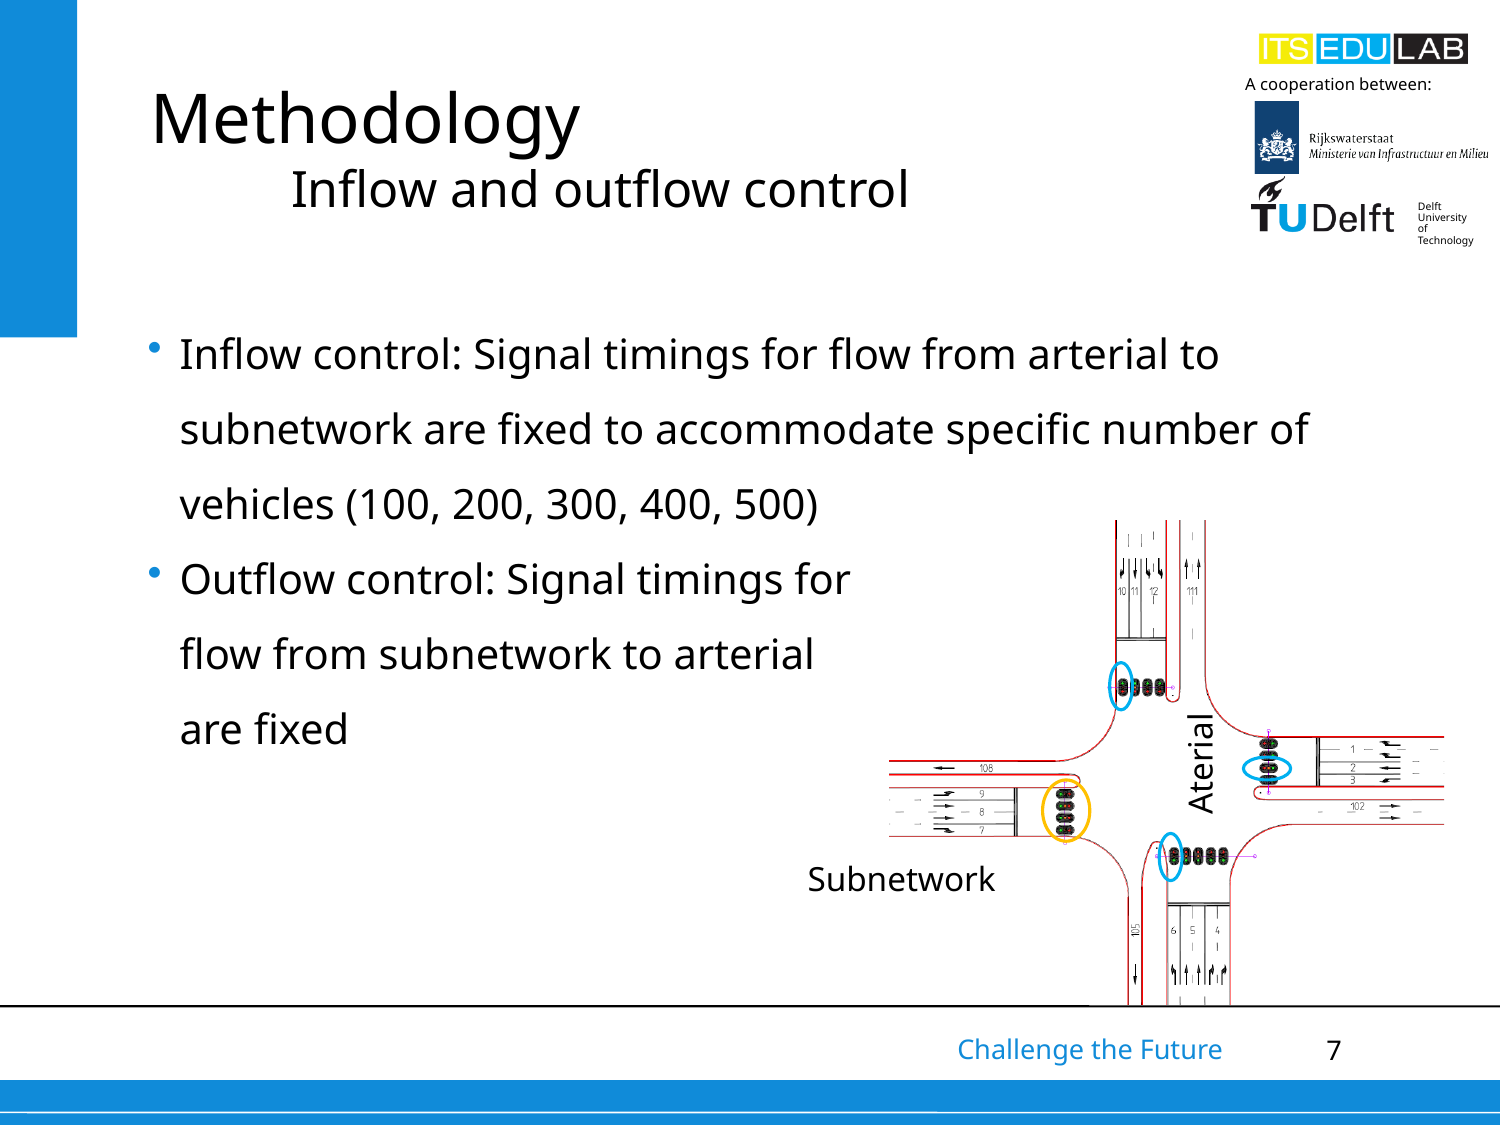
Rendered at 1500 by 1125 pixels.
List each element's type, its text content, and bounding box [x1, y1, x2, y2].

text_box Subnetwork [807, 838, 883, 911]
picture [888, 520, 1445, 1006]
picture [1257, 30, 1473, 66]
list Inflow control: Signal timings for flow from arterial to subnetwork are fixed to accommodate specific number of vehicles (100, 200, 300, 400, 500) Outflow control: Signal timings for flow from subnetwork to arterial are fixed [147, 302, 1403, 977]
picture [1251, 101, 1492, 234]
title Methodology Inflow and outflow control [150, 75, 1238, 250]
